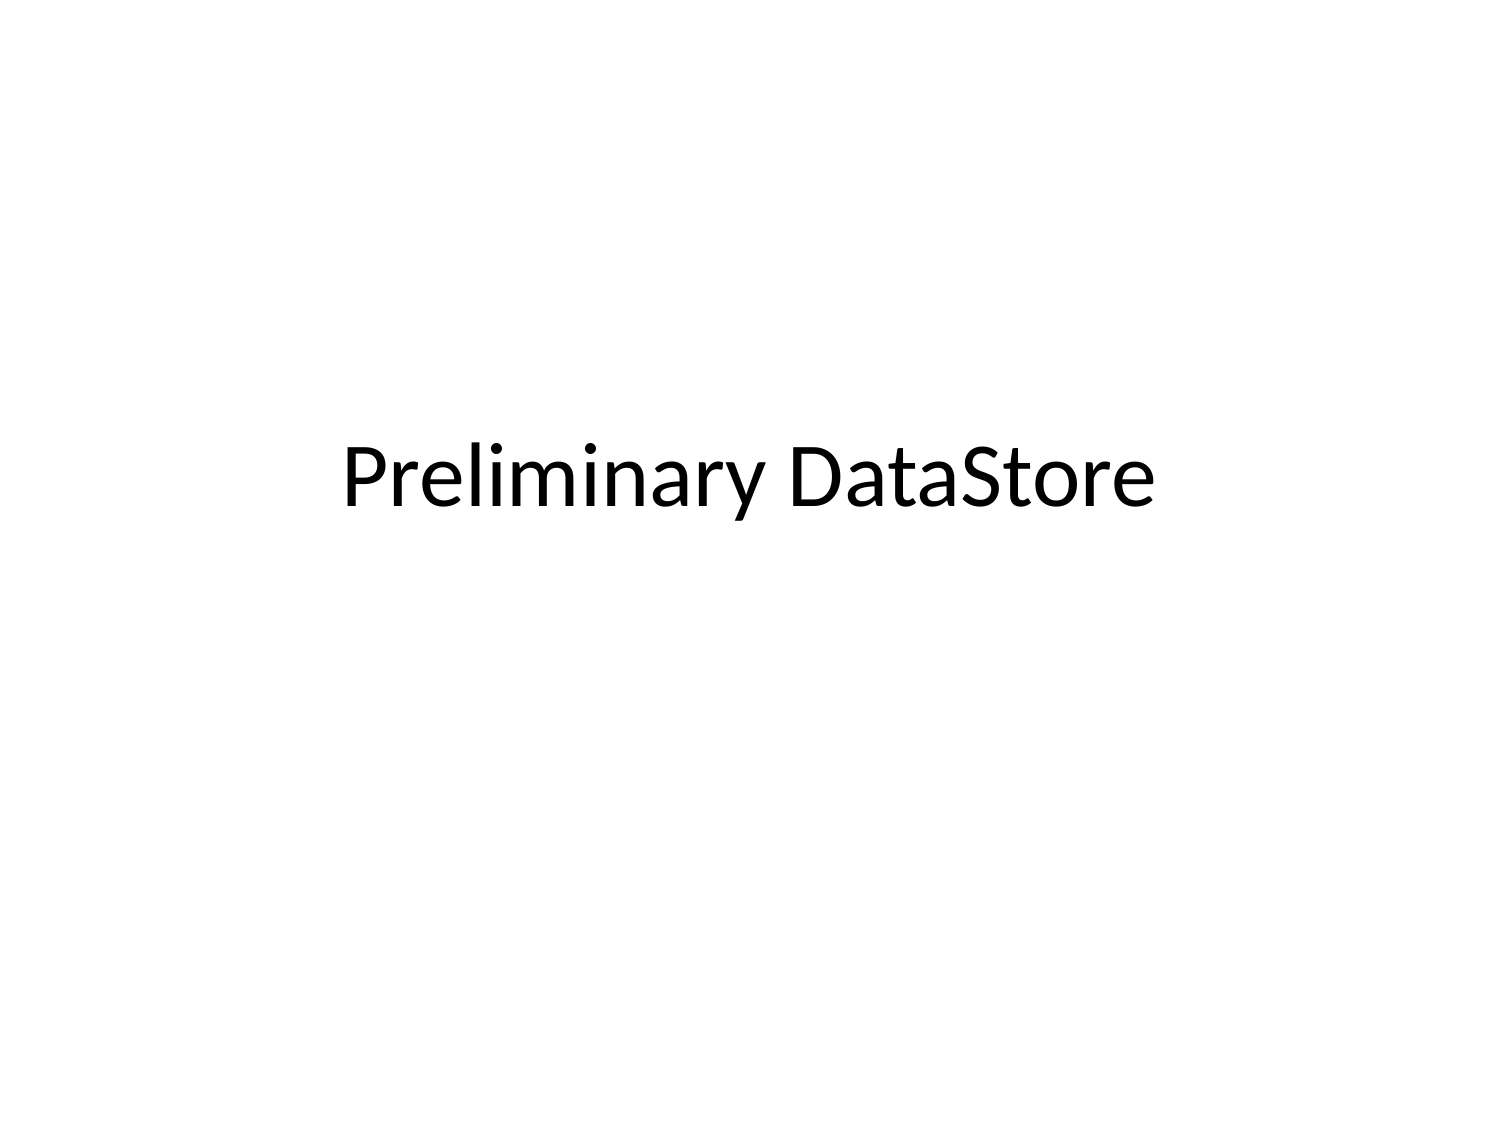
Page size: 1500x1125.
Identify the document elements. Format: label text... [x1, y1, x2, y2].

title Preliminary DataStore [112, 349, 1388, 591]
